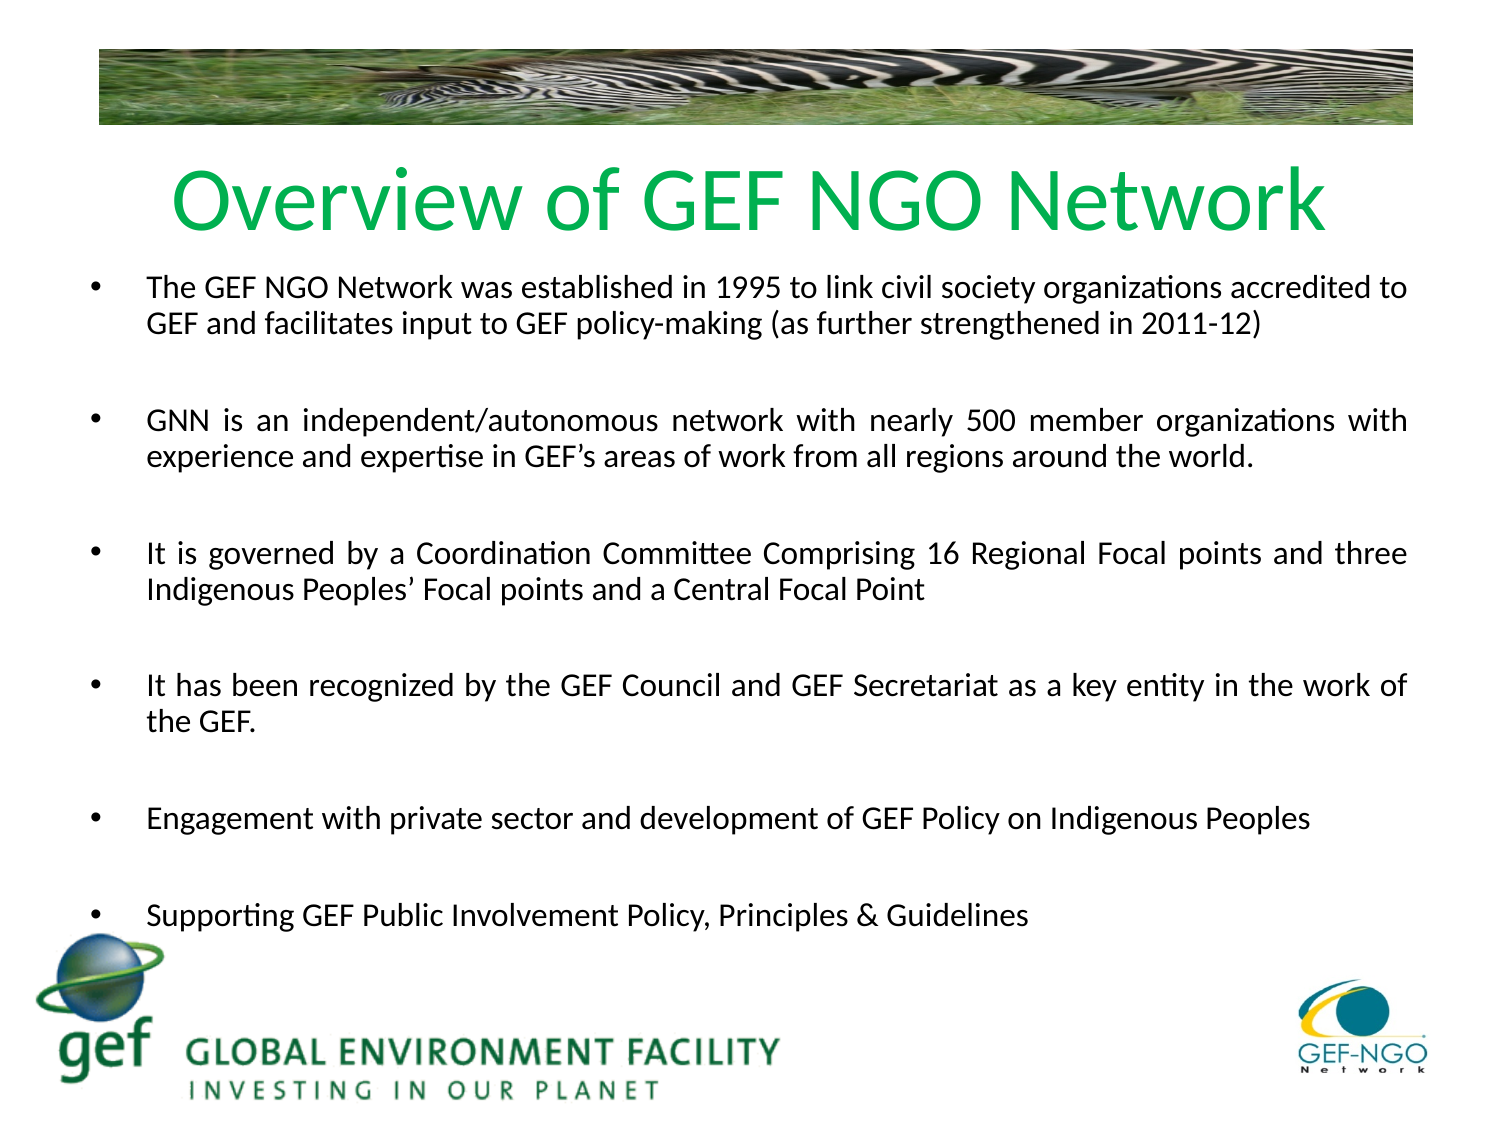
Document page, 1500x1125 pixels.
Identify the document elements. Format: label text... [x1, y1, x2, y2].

picture [25, 916, 798, 1113]
picture [99, 49, 1413, 126]
title Overview of GEF NGO Network [75, 45, 1425, 233]
picture [1287, 963, 1438, 1088]
list The GEF NGO Network was established in 1995 to link civil society organizations accredited to GEF and facilitates input to GEF policy-making (as further strengthened in 2011-12) GNN is an independent/autonomous network with nearly 500 member organizations with experience and expertise in GEF’s areas of work from all regions around the world. It is governed by a Coordination Committee Comprising 16 Regional Focal points and three Indigenous Peoples’ Focal points and a Central Focal Point It has been recognized by the GEF Council and GEF Secretariat as a key entity in the work of the GEF. Engagement with private sector and development of GEF Policy on Indigenous Peoples Supporting GEF Public Involvement Policy, Principles & Guidelines [75, 262, 1425, 1005]
